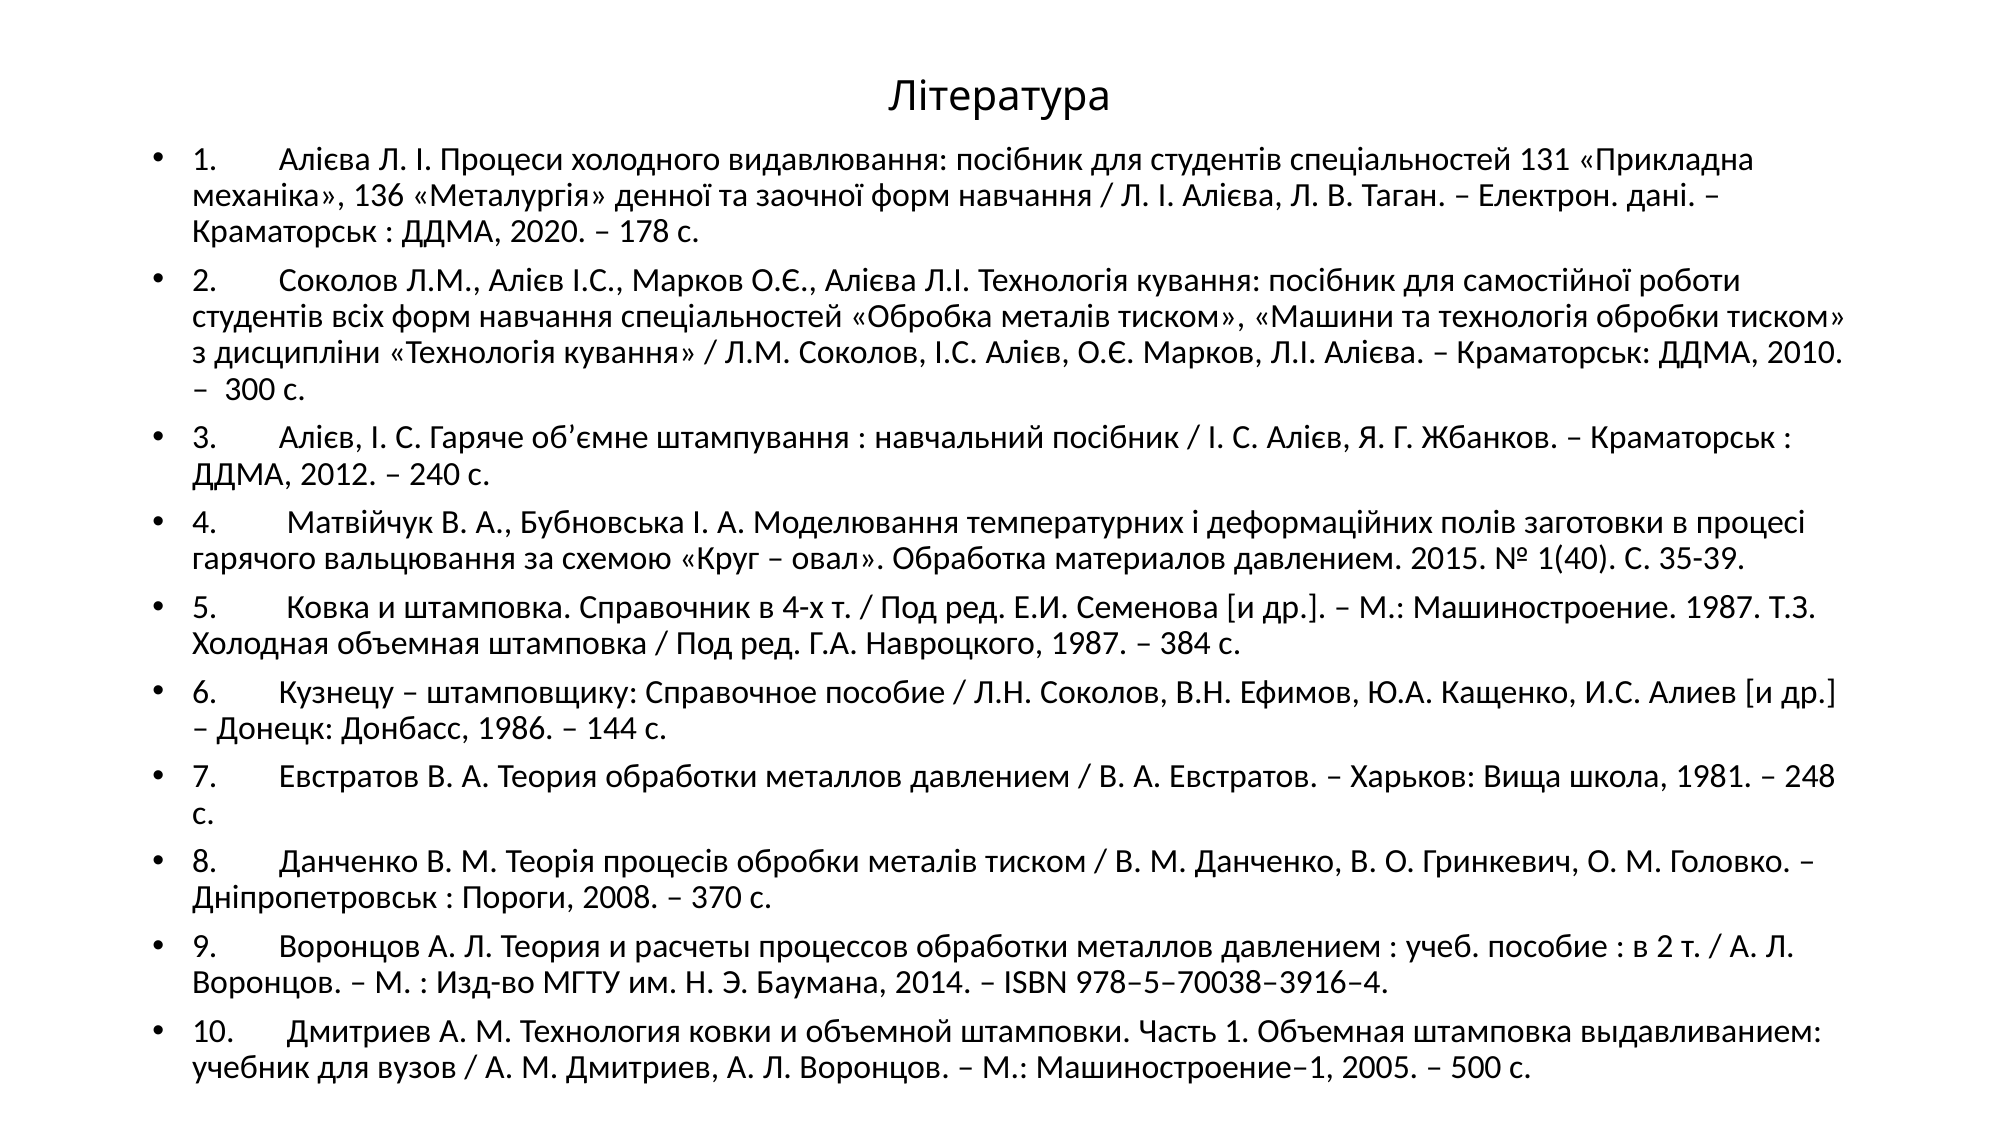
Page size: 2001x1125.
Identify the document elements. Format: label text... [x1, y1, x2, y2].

list 1. Алієва Л. І. Процеси холодного видавлювання: посібник для студентів спеціальностей 131 «Прикладна механіка», 136 «Металургія» денної та заочної форм навчання / Л. І. Алієва, Л. В. Таган. – Електрон. дані. – Краматорськ : ДДМА, 2020. – 178 с. 2. Соколов Л.М., Алієв І.С., Марков О.Є., Алієва Л.І. Технологія кування: посібник для самостійної роботи студентів всіх форм навчання спеціальностей «Обробка металів тиском», «Машини та технологія обробки тиском» з дисципліни «Технологія кування» / Л.М. Соколов, І.С. Алієв, О.Є. Марков, Л.І. Алієва. – Краматорськ: ДДМА, 2010. – 300 с. 3. Алієв, І. С. Гаряче об’ємне штампування : навчальний посібник / І. С. Алієв, Я. Г. Жбанков. – Краматорськ : ДДМА, 2012. – 240 с. 4. Матвійчук В. А., Бубновська І. А. Моделювання температурних і деформаційних полів заготовки в процесі гарячого вальцювання за схемою «Круг – овал». Обработка материалов давлением. 2015. № 1(40). С. 35-39. 5. Ковка и штамповка. Справочник в 4-х т. / Под ред. Е.И. Семенова [и др.]. – М.: Машиностроение. 1987. Т.З. Холодная объемная штамповка / Под ред. Г.А. Навроцкого, 1987. – 384 с. 6. Кузнецу – штамповщику: Справочное пособие / Л.Н. Соколов, В.Н. Ефимов, Ю.А. Кащенко, И.С. Алиев [и др.] – Донецк: Донбасс, 1986. – 144 с. 7. Евстратов В. А. Теория обработки металлов давлением / В. А. Евстратов. – Харьков: Вища школа, 1981. – 248 с. 8. Данченко В. М. Теорія процесів обробки металів тиском / В. М. Данченко, В. О. Гринкевич, О. М. Головко. – Дніпропетровськ : Пороги, 2008. – 370 с. 9. Воронцов А. Л. Теория и расчеты процессов обработки металлов давлением : учеб. пособие : в 2 т. / А. Л. Воронцов. – М. : Изд-во МГТУ им. Н. Э. Баумана, 2014. – ISBN 978–5–70038–3916–4. 10. Дмитриев А. М. Технология ковки и объемной штамповки. Часть 1. Объемная штамповка выдавливанием: учебник для вузов / А. М. Дмитриев, А. Л. Воронцов. – М.: Машиностроение–1, 2005. – 500 с. [137, 133, 1863, 1103]
title Література [137, 59, 1863, 133]
